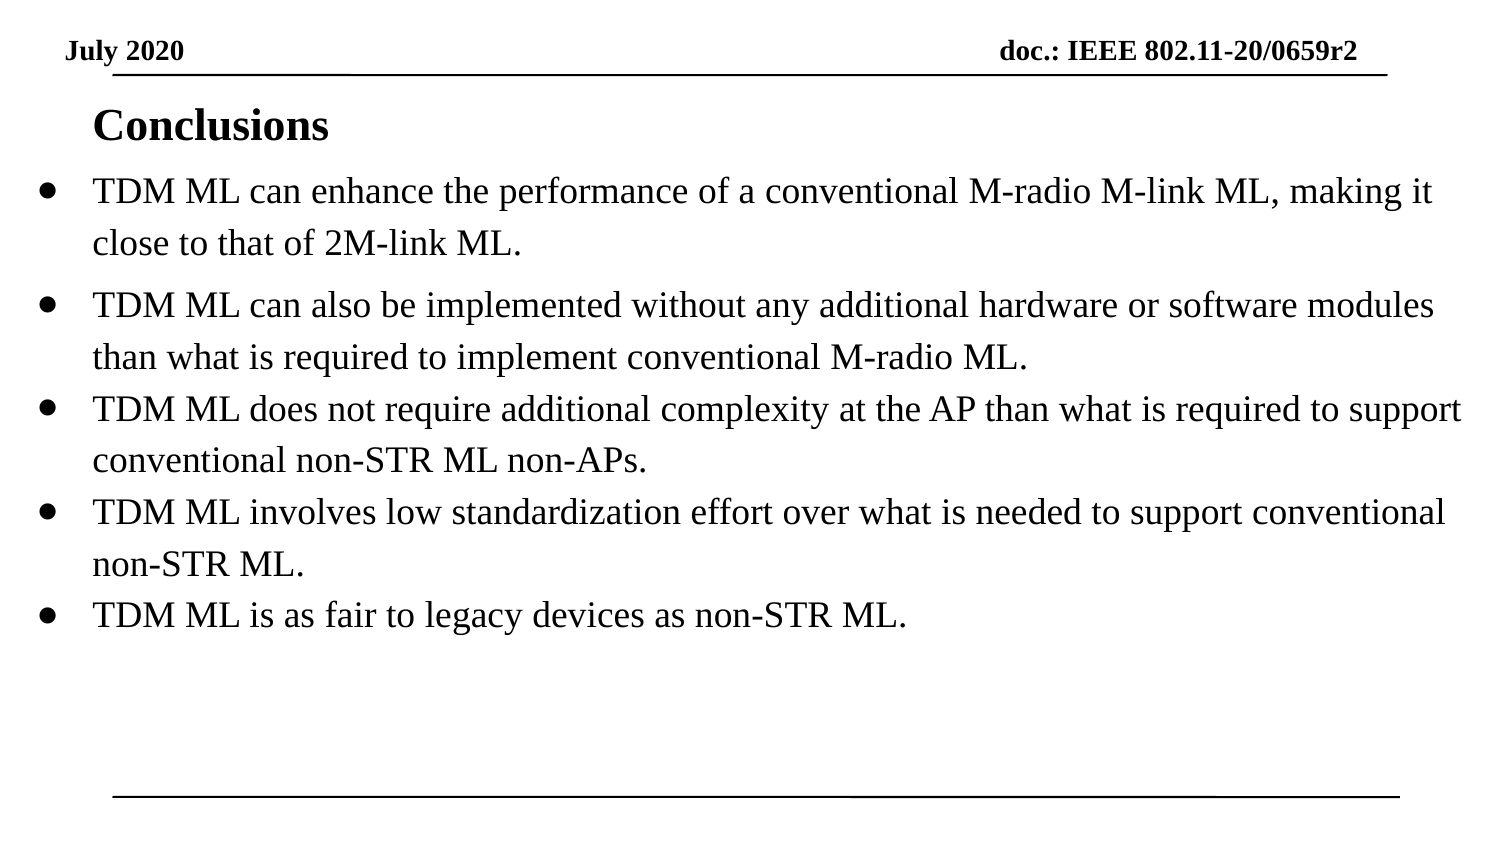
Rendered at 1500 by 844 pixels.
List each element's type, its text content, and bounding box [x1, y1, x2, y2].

list Conclusions TDM ML can enhance the performance of a conventional M-radio M-link ML, making it close to that of 2M-link ML. TDM ML can also be implemented without any additional hardware or software modules than what is required to implement conventional M-radio ML. TDM ML does not require additional complexity at the AP than what is required to support conventional non-STR ML non-APs. TDM ML involves low standardization effort over what is needed to support conventional non-STR ML. TDM ML is as fair to legacy devices as non-STR ML. [6, 80, 1489, 799]
